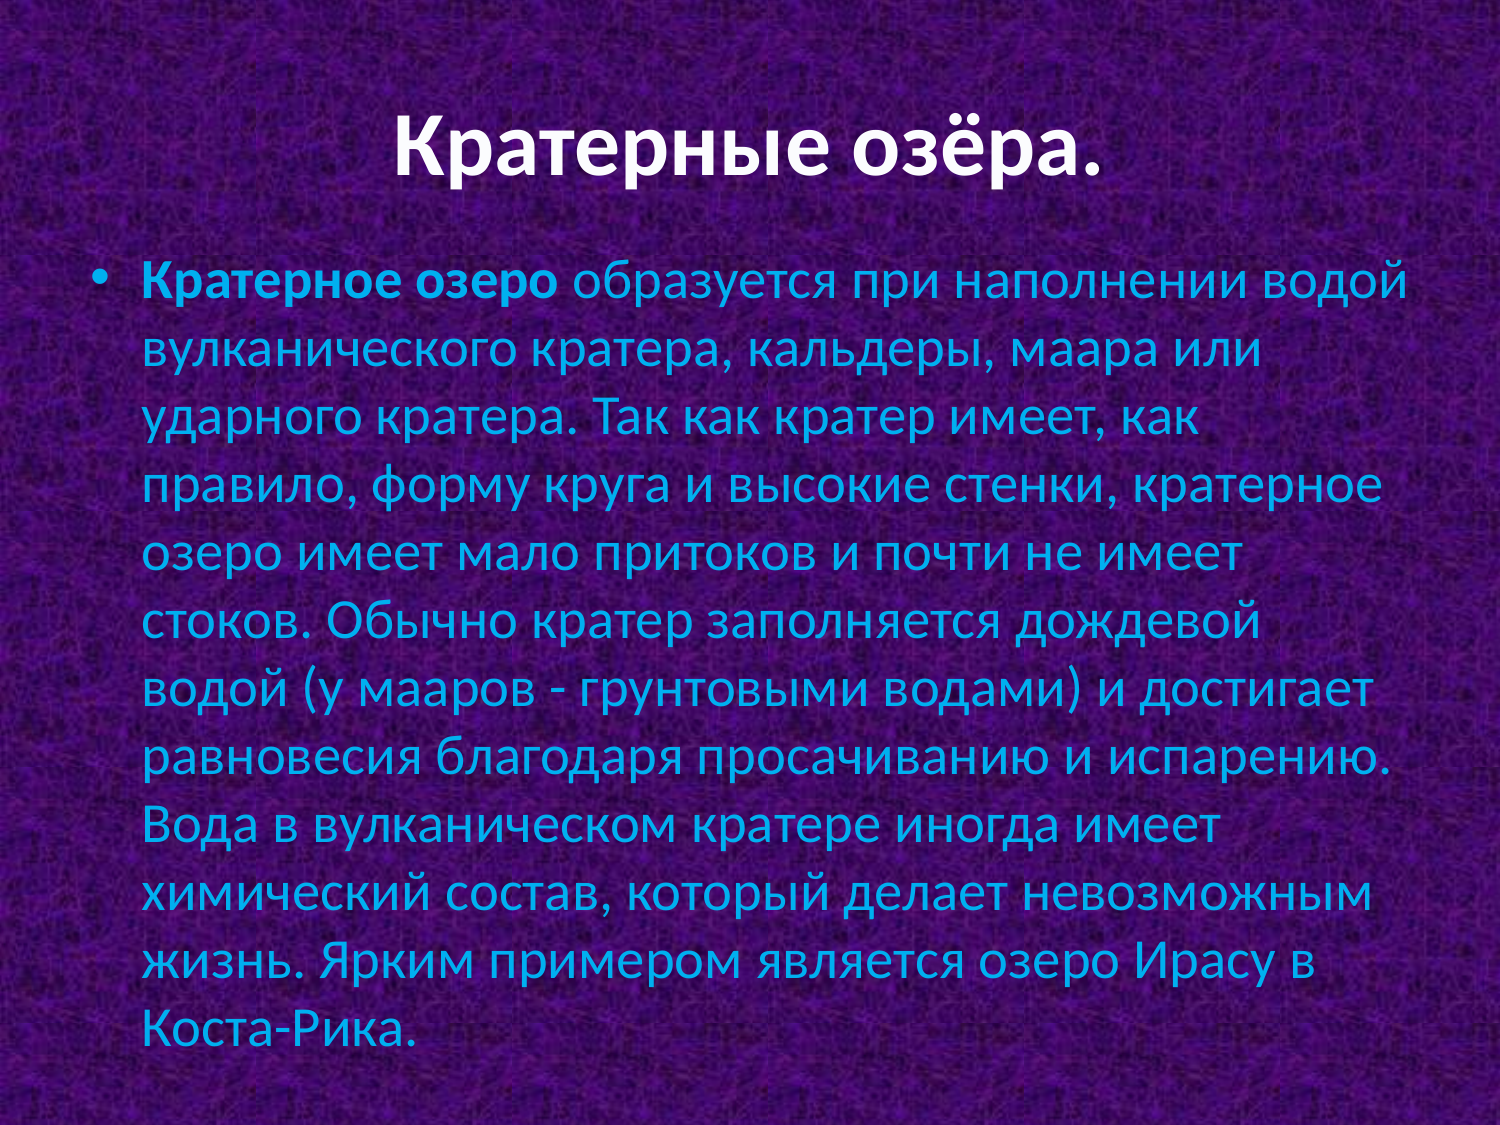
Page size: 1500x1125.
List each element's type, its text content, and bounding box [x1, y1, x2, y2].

list Кратерное озеро образуется при наполнении водой вулканического кратера, кальдеры, маара или ударного кратера. Так как кратер имеет, как правило, форму круга и высокие стенки, кратерное озеро имеет мало притоков и почти не имеет стоков. Обычно кратер заполняется дождевой водой (у мааров - грунтовыми водами) и достигает равновесия благодаря просачиванию и испарению. Вода в вулканическом кратере иногда имеет химический состав, который делает невозможным жизнь. Ярким примером является озеро Ирасу в Коста-Рика. [75, 234, 1425, 1079]
picture [0, 0, 1500, 1125]
title Кратерные озёра. [75, 45, 1425, 233]
